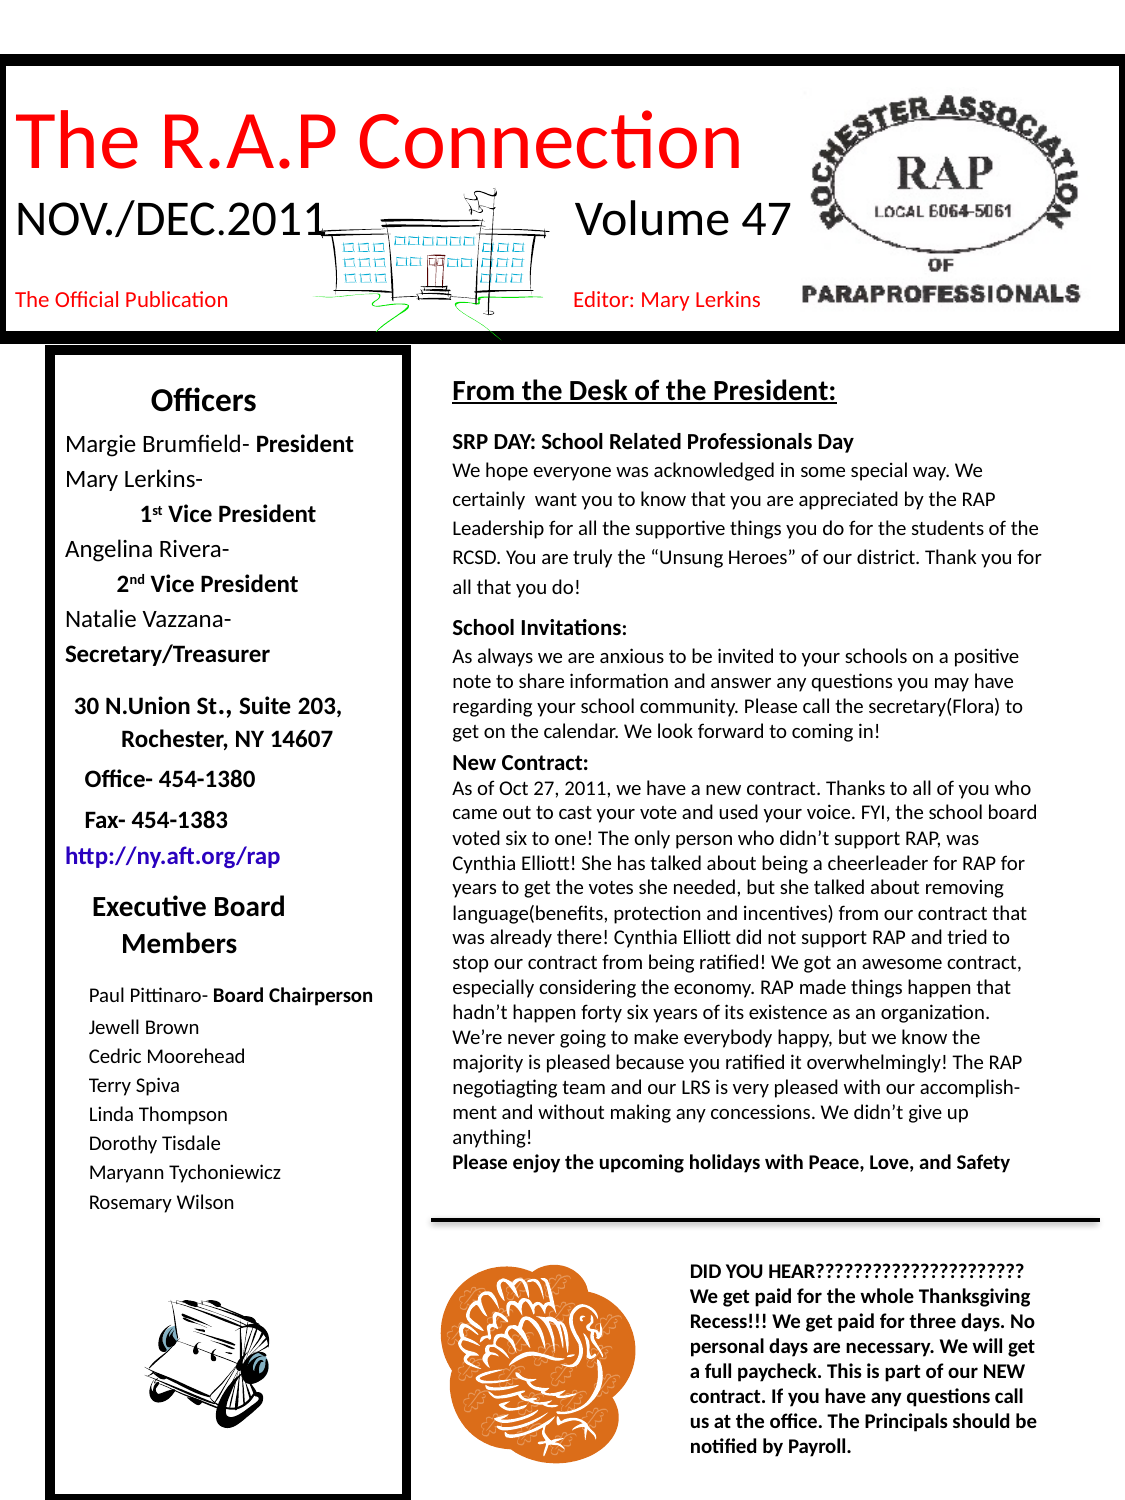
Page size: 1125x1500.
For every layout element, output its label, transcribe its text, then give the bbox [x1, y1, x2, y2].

picture [440, 1264, 636, 1464]
picture [312, 187, 550, 341]
list Officers Margie Brumfield- President Mary Lerkins- 1st Vice President Angelina Rivera- 2nd Vice President Natalie Vazzana- Secretary/Treasurer 30 N.Union St., Suite 203, Rochester, NY 14607 Office- 454-1380 Fax- 454-1383 http://ny.aft.org/rap Executive Board Members Paul Pittinaro- Board Chairperson Jewell Brown Cedric Moorehead Terry Spiva Linda Thompson Dorothy Tisdale Maryann Tychoniewicz Rosemary Wilson [49, 349, 407, 1499]
picture [143, 1299, 271, 1429]
picture [799, 87, 1101, 325]
list From the Desk of the President: SRP DAY: School Related Professionals Day We hope everyone was acknowledged in some special way. We certainly want you to know that you are appreciated by the RAP Leadership for all the supportive things you do for the students of the RCSD. You are truly the “Unsung Heroes” of our district. Thank you for all that you do! School Invitations: As always we are anxious to be invited to your schools on a positive note to share information and answer any questions you may have regarding your school community. Please call the secretary(Flora) to get on the calendar. We look forward to coming in! New Contract: As of Oct 27, 2011, we have a new contract. Thanks to all of you who came out to cast your vote and used your voice. FYI, the school board voted six to one! The only person who didn’t support RAP, was Cynthia Elliott! She has talked about being a cheerleader for RAP for years to get the votes she needed, but she talked about removing language(benefits, protection and incentives) from our contract that was already there! Cynthia Elliott did not support RAP and tried to stop our contract from being ratified! We got an awesome contract, especially considering the economy. RAP made things happen that hadn’t happen forty six years of its existence as an organization. We’re never going to make everybody happy, but we know the majority is pleased because you ratified it overwhelmingly! The RAP negotiagting team and our LRS is very pleased with our accomplish- ment and without making any concessions. We didn’t give up anything! Please enjoy the upcoming holidays with Peace, Love, and Safety [437, 340, 1063, 1201]
title The R.A.P Connection NOV./DEC.2011 Volume 47 The Official Publication Editor: Mary Lerkins [0, 59, 1125, 338]
text_box DID YOU HEAR?????????????????????? We get paid for the whole Thanksgiving Recess!!! We get paid for three days. No personal days are necessary. We will get a full paycheck. This is part of our NEW contract. If you have any questions call us at the office. The Principals should be notified by Payroll. [674, 1250, 1063, 1490]
